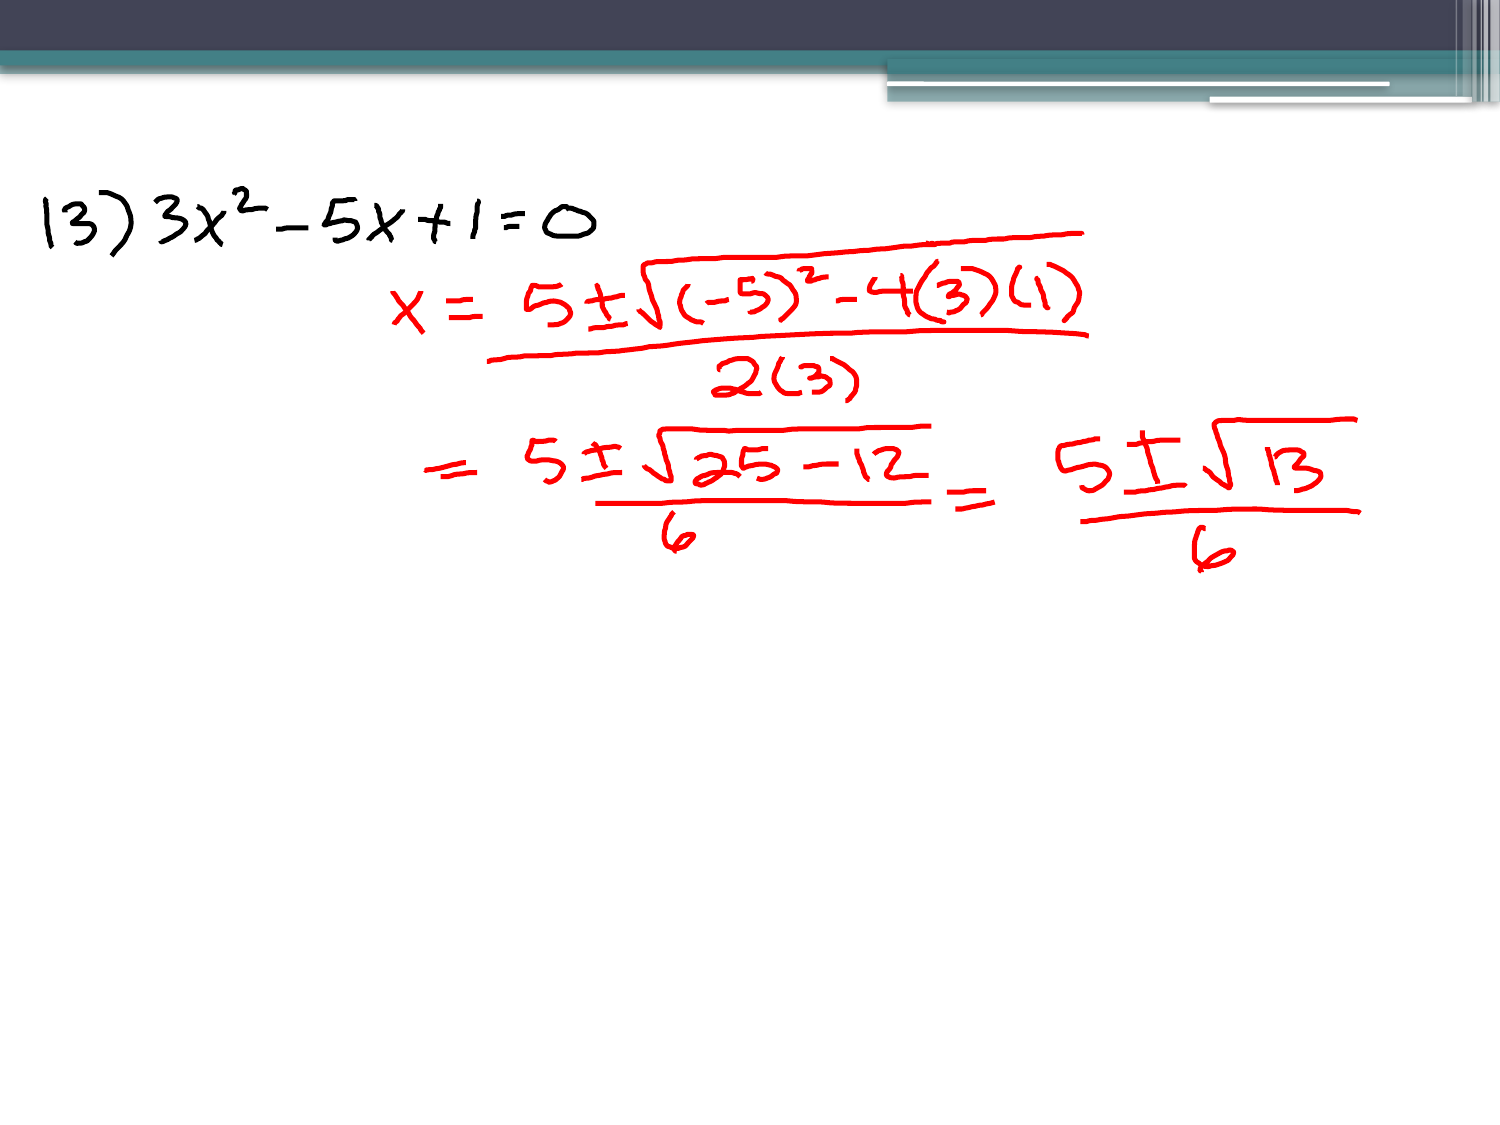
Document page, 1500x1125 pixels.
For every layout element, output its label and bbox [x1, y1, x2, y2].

text_box [98, 191, 132, 257]
text_box [44, 197, 54, 248]
text_box [501, 212, 525, 218]
text_box [439, 221, 451, 225]
text_box [210, 228, 223, 246]
text_box [392, 233, 1361, 573]
text_box [374, 204, 385, 226]
text_box [197, 205, 211, 225]
text_box [503, 225, 520, 229]
text_box [154, 196, 187, 243]
text_box [473, 200, 480, 230]
text_box [368, 209, 404, 241]
text_box [384, 227, 390, 234]
text_box [233, 187, 268, 212]
text_box [543, 205, 595, 230]
text_box [63, 203, 96, 245]
text_box [323, 198, 359, 242]
text_box [194, 210, 225, 242]
text_box [434, 203, 442, 230]
text_box [418, 218, 434, 222]
